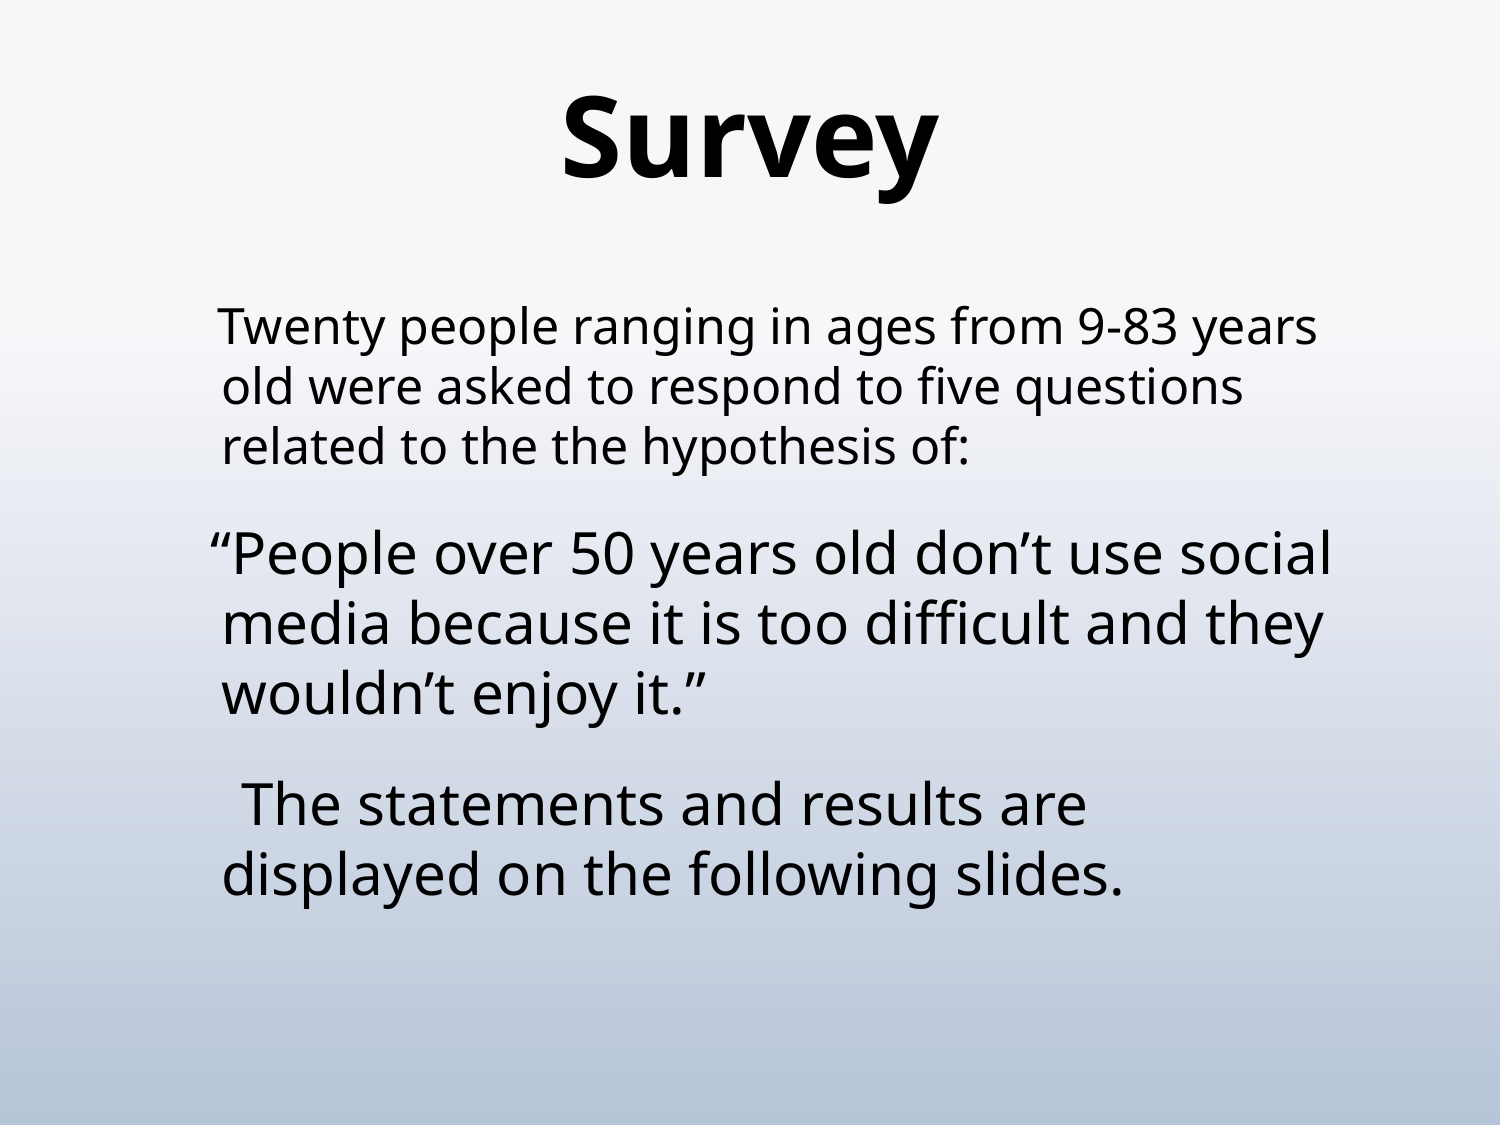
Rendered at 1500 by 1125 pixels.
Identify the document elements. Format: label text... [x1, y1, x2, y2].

list Twenty people ranging in ages from 9-83 years old were asked to respond to five questions related to the the hypothesis of: “People over 50 years old don’t use social media because it is too difficult and they wouldn’t enjoy it.” The statements and results are displayed on the following slides. [150, 286, 1350, 993]
title Survey [150, 37, 1350, 245]
